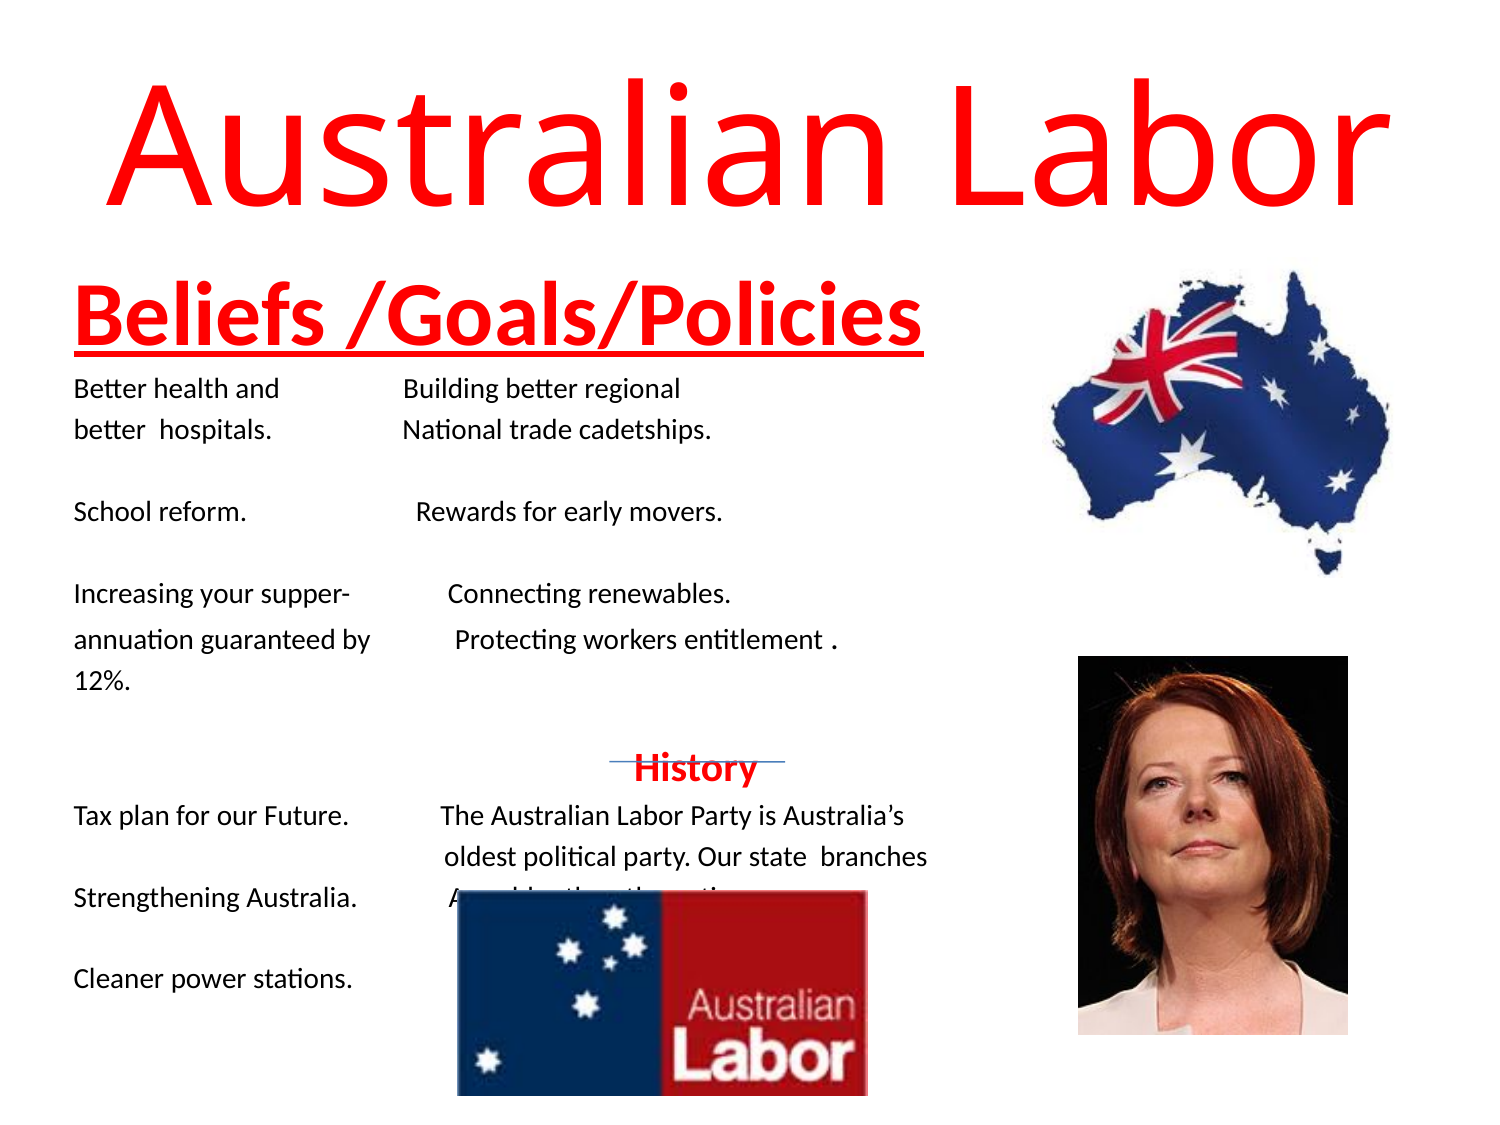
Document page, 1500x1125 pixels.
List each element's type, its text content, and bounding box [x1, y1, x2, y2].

title Australian Labor [75, 45, 1425, 233]
picture [456, 890, 868, 1096]
picture [1042, 257, 1426, 579]
list Beliefs /Goals/Policies Better health and Building better regional better hospitals. National trade cadetships. School reform. Rewards for early movers. Increasing your supper- Connecting renewables. annuation guaranteed by Protecting workers entitlement . 12%. History Tax plan for our Future. The Australian Labor Party is Australia’s oldest political party. Our state branches Strengthening Australia. Are older than the nation. Cleaner power stations. [58, 246, 1430, 1020]
picture [1077, 656, 1348, 1036]
